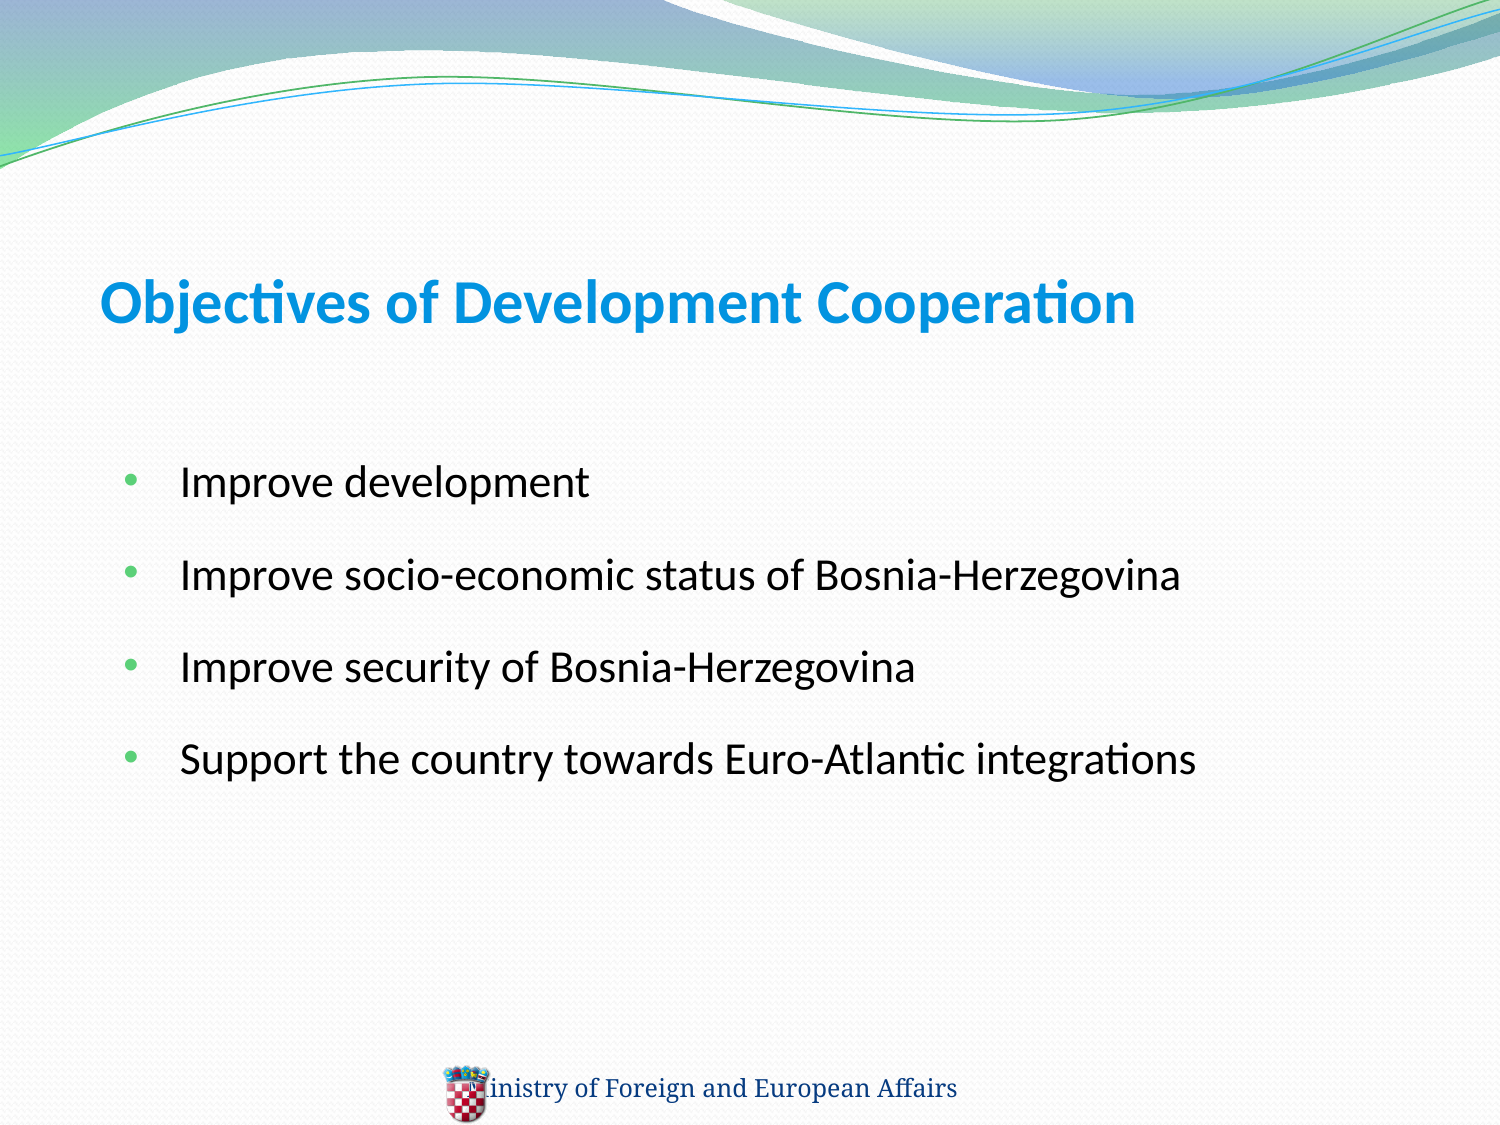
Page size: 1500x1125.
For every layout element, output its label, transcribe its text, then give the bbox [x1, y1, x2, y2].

footer Ministry of Foreign and European Affairs [437, 1042, 988, 1103]
picture [441, 1062, 492, 1125]
list Improve development Improve socio-economic status of Bosnia-Herzegovina Improve security of Bosnia-Herzegovina Support the country towards Euro-Atlantic integrations [86, 444, 1386, 894]
title Objectives of Development Cooperation [100, 184, 1291, 336]
